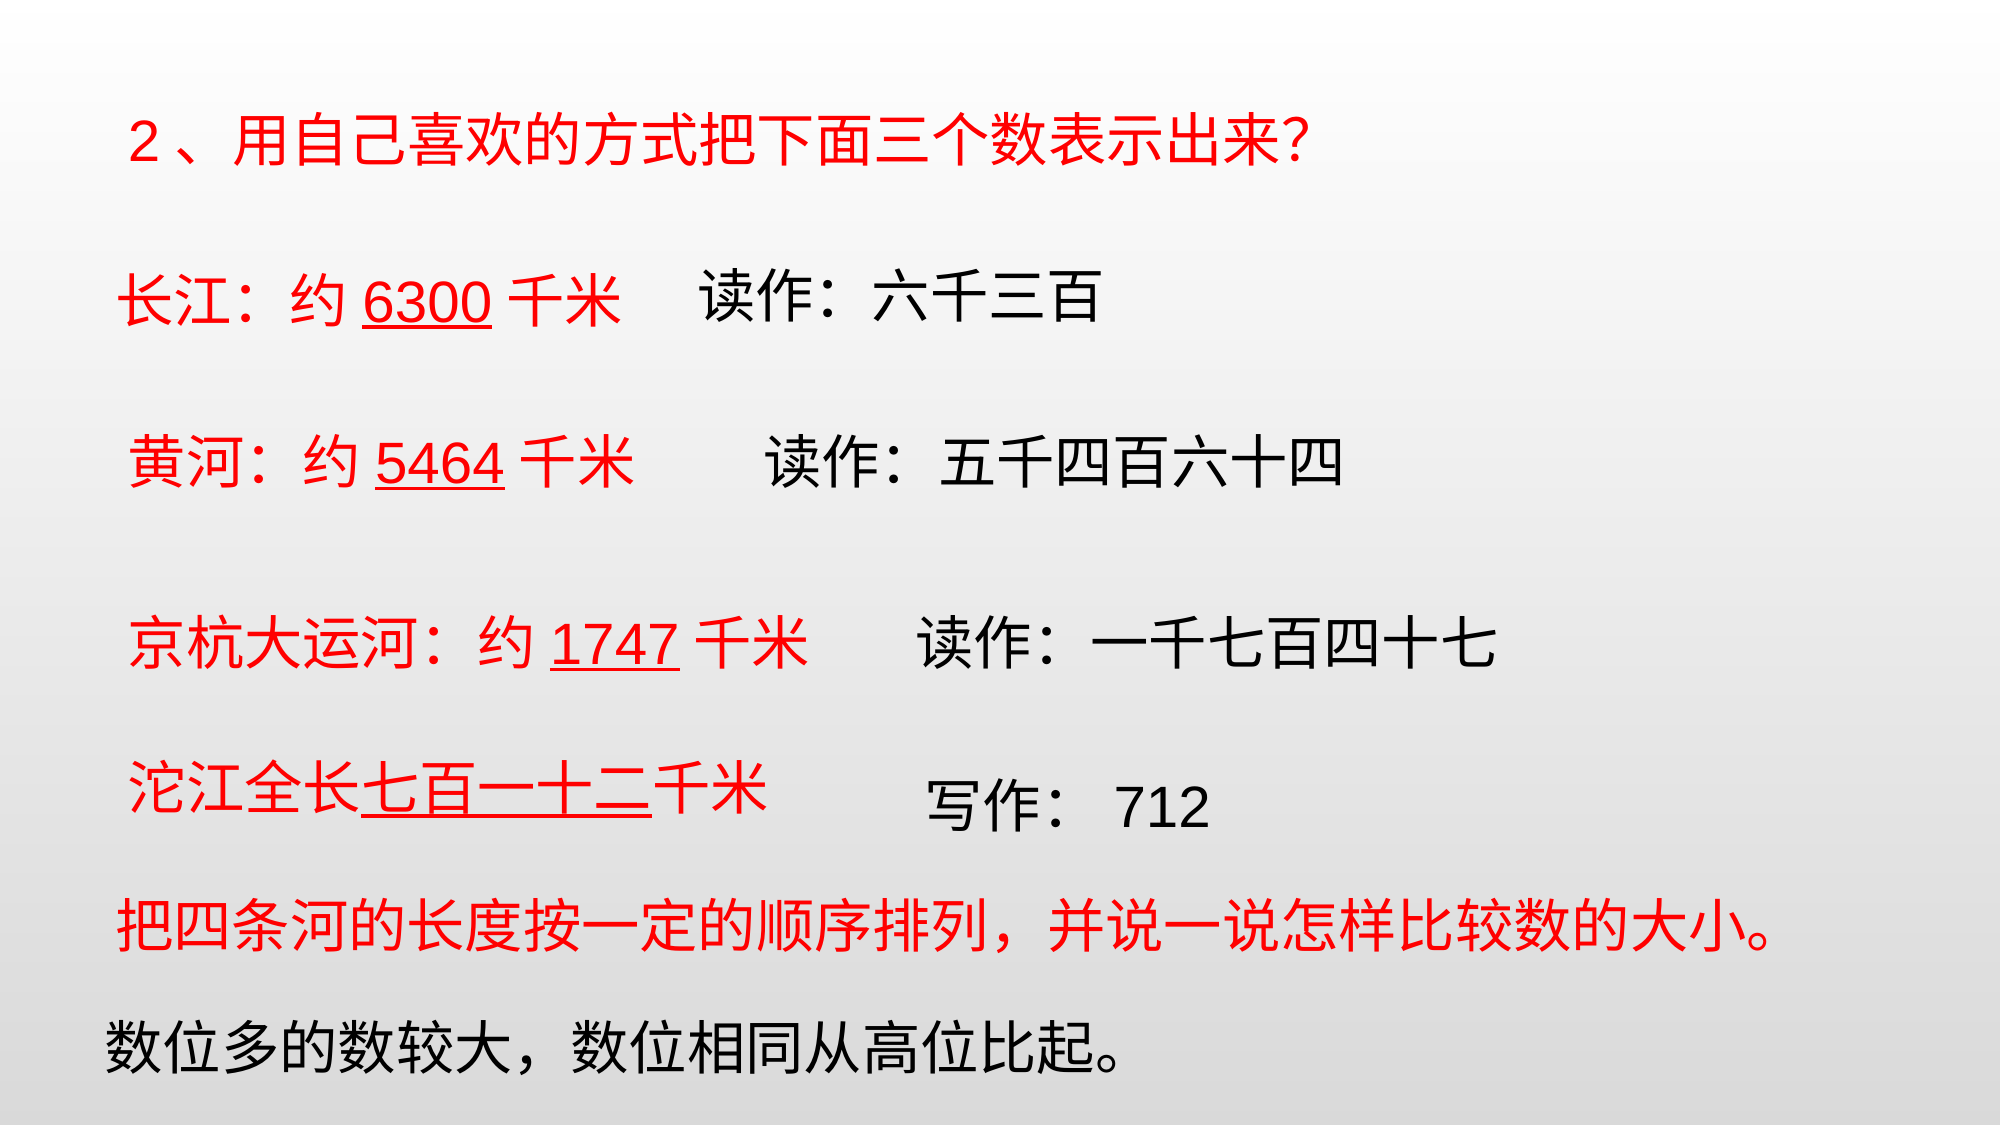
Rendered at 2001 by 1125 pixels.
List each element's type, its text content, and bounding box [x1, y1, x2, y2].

text_box 写作：712 [909, 761, 2000, 847]
text_box 读作：六千三百 [682, 251, 1901, 336]
text_box 把四条河的长度按一定的顺序排列，并说一说怎样比较数的大小。 [100, 881, 1777, 967]
text_box 数位多的数较大，数位相同从高位比起。 [89, 1003, 1767, 1089]
text_box 长江：约6300千米 [100, 256, 1319, 342]
text_box 沱江全长七百一十二千米 [113, 743, 1332, 829]
text_box 读作：一千七百四十七 [901, 598, 2000, 684]
text_box 2、用自己喜欢的方式把下面三个数表示出来？ [113, 95, 1332, 181]
text_box 京杭大运河：约1747千米 [113, 598, 901, 684]
text_box 读作：五千四百六十四 [748, 417, 1967, 503]
text_box 黄河：约5464千米 [113, 417, 748, 503]
